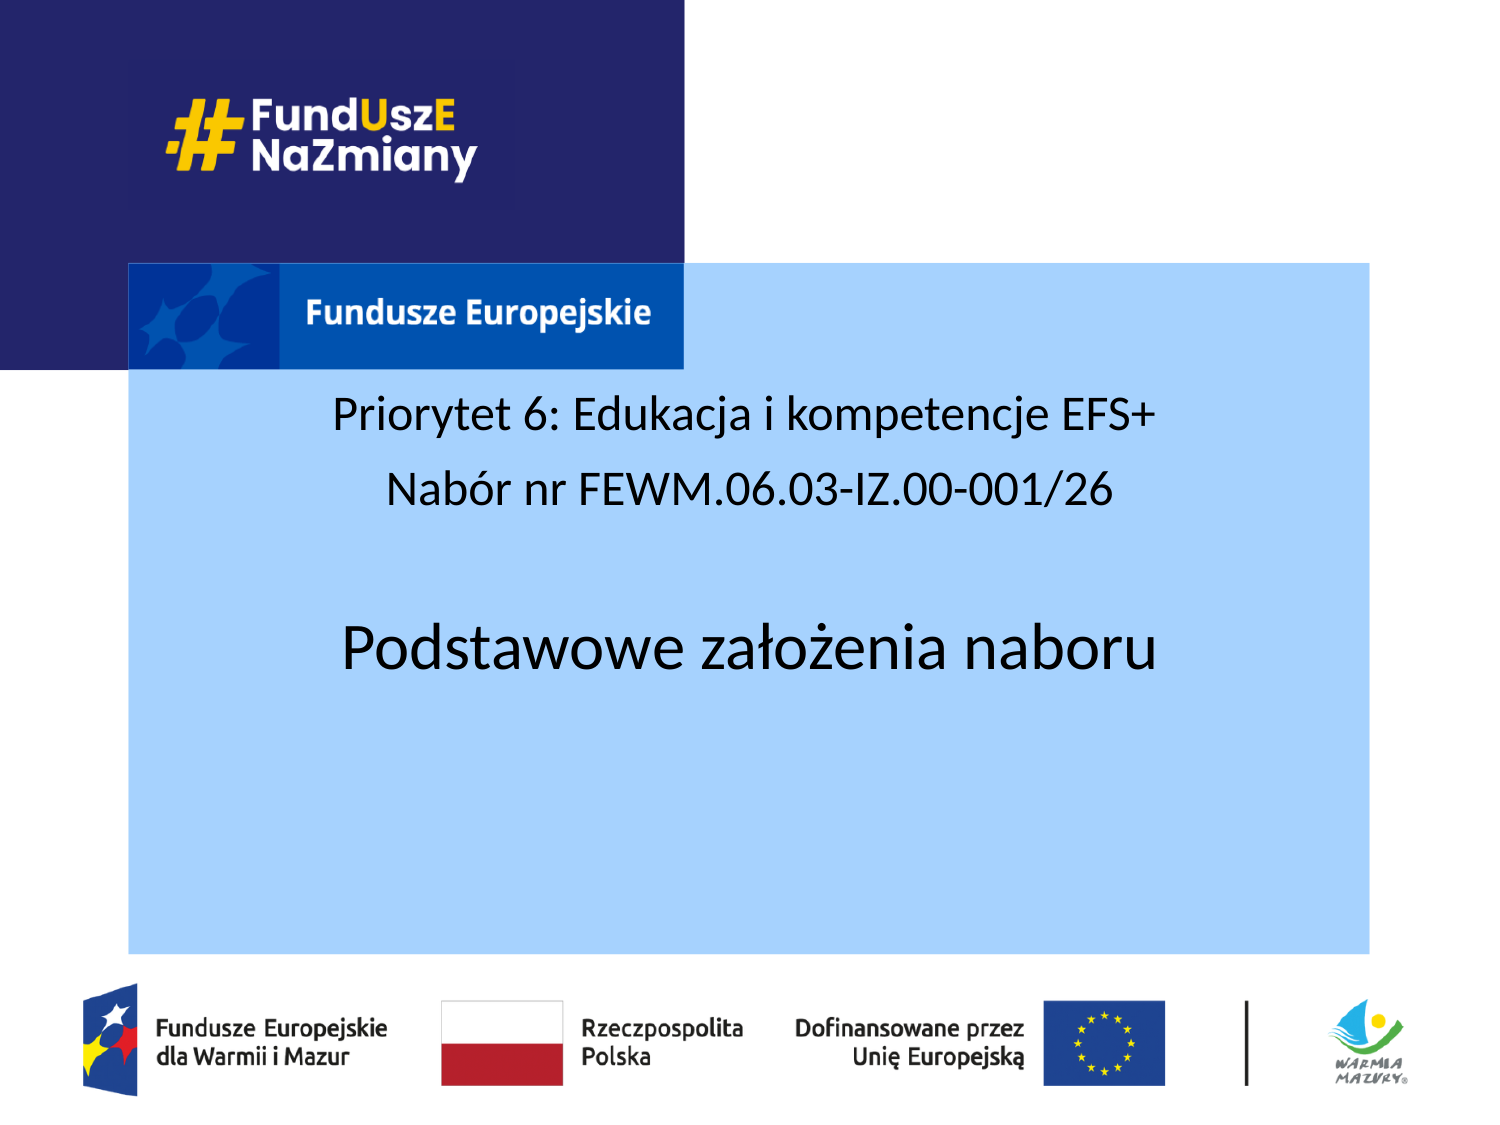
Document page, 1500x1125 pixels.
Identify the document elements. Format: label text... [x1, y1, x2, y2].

picture [0, 0, 1499, 1125]
subtitle Priorytet 6: Edukacja i kompetencje EFS+ Nabór nr FEWM.06.03-IZ.00-001/26 Podstawowe założenia naboru [187, 379, 1313, 917]
